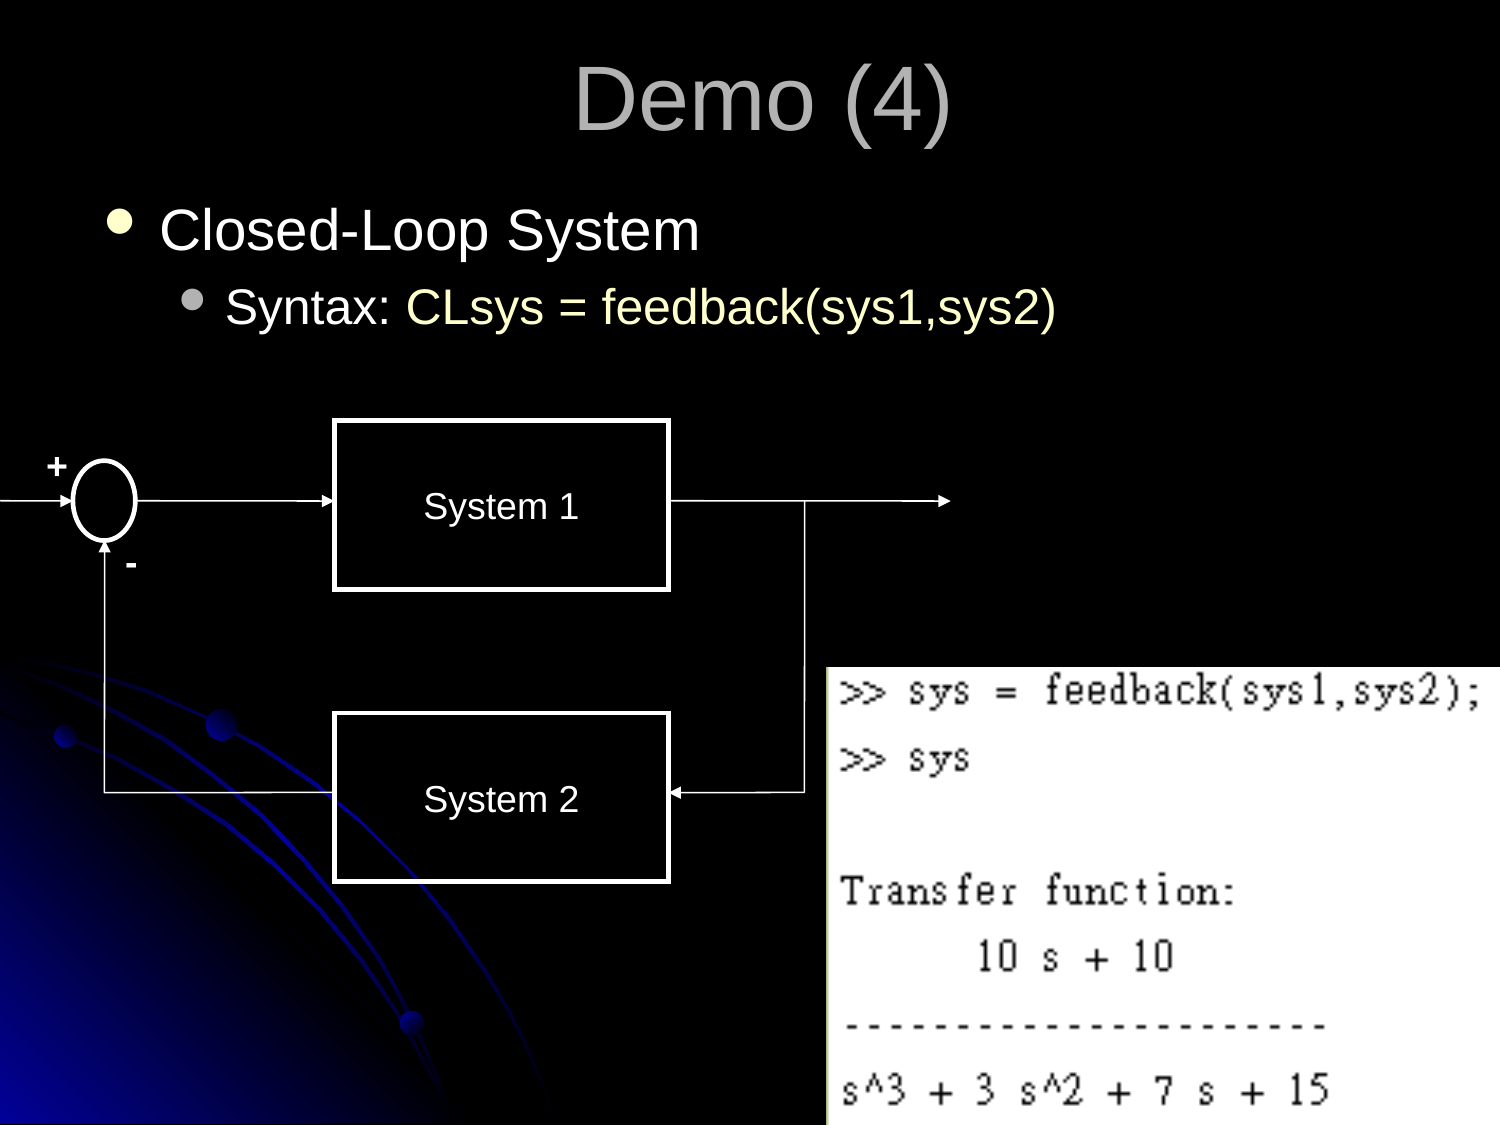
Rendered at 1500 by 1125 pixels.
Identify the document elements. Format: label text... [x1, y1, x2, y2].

list Closed-Loop System Syntax: CLsys = feedback(sys1,sys2) [88, 184, 1449, 355]
picture [825, 667, 1500, 1125]
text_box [0, 420, 951, 882]
title Demo (4) [88, 0, 1439, 184]
